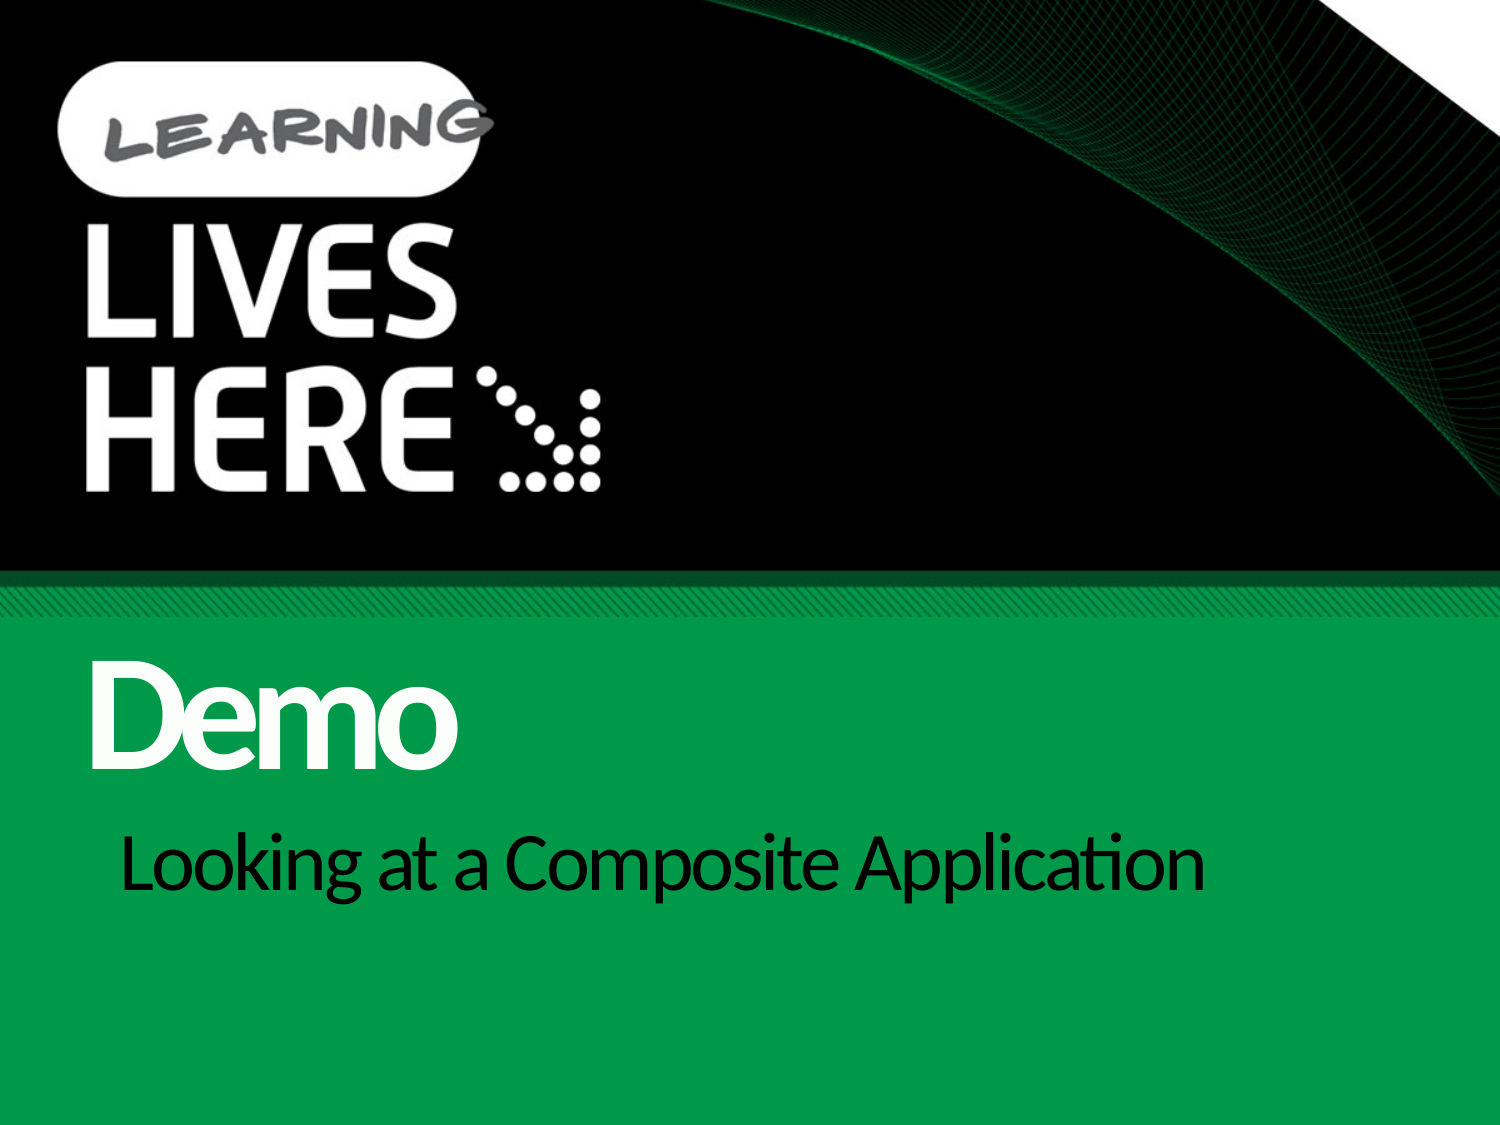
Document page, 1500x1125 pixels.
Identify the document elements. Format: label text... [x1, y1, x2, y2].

title Looking at a Composite Application [119, 818, 1375, 943]
list Demo [83, 625, 1344, 800]
picture [0, 0, 1500, 1125]
